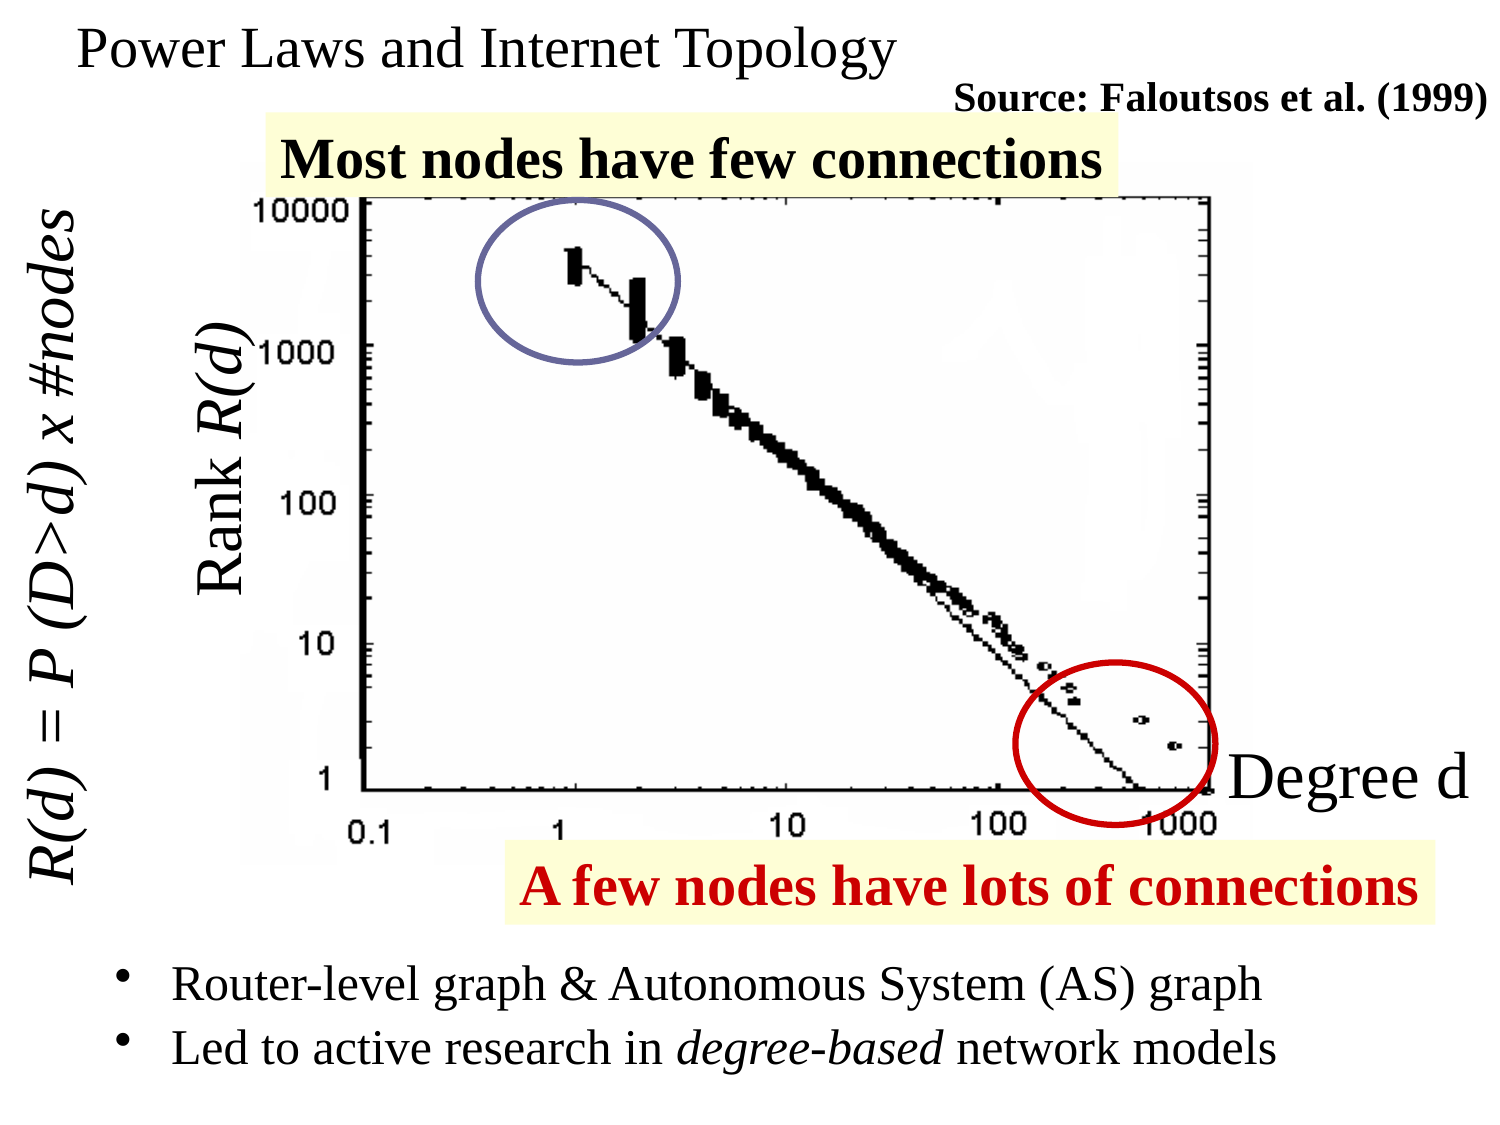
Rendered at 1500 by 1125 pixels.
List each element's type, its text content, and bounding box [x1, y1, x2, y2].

picture [240, 162, 1254, 866]
text_box Router-level graph & Autonomous System (AS) graph Led to active research in degree-based network models [99, 950, 1463, 1125]
text_box Power Laws and Internet Topology [0, 0, 975, 88]
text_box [265, 112, 1120, 363]
text_box Degree d [1441, 724, 1500, 820]
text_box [502, 662, 1438, 926]
text_box Rank R(d) [167, 237, 235, 613]
text_box R(d) = P (D>d) x #nodes [0, 175, 95, 901]
text_box Source: Faloutsos et al. (1999) [938, 62, 1500, 128]
